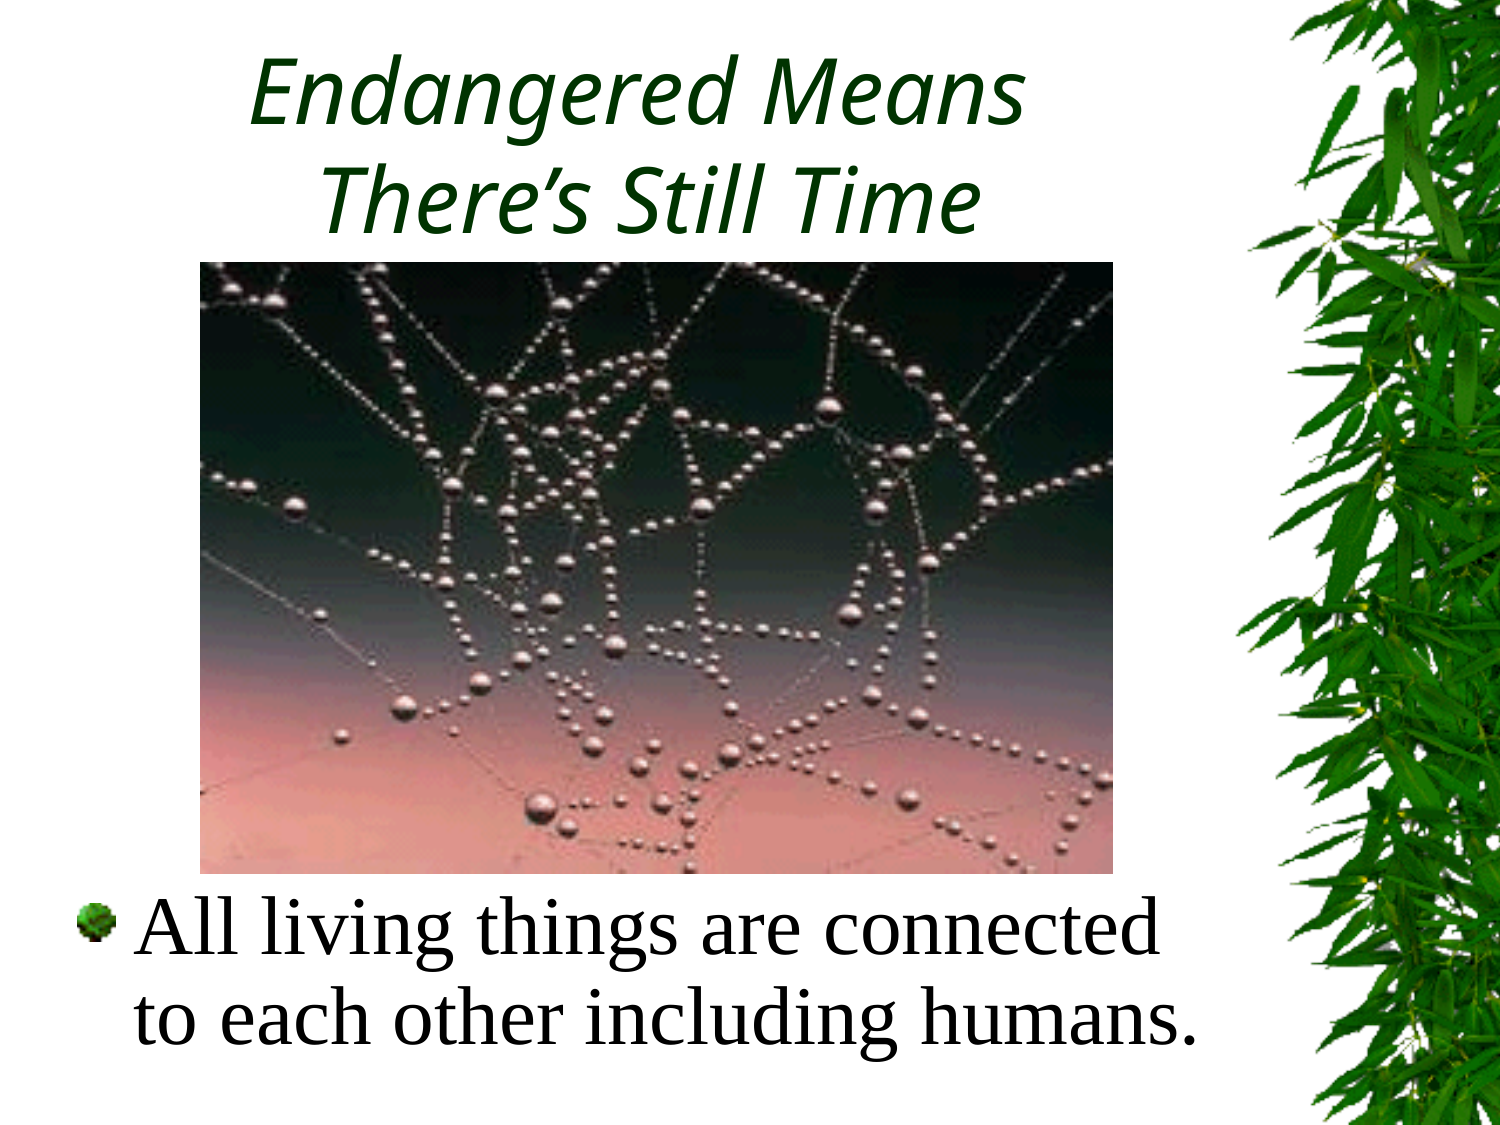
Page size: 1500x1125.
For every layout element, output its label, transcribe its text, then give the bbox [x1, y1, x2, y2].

picture [199, 262, 1113, 874]
picture [77, 903, 116, 942]
title Endangered Means There’s Still Time [37, 24, 1263, 260]
picture [1206, 0, 1500, 1125]
list All living things are connected to each other including humans. [62, 875, 1263, 1075]
